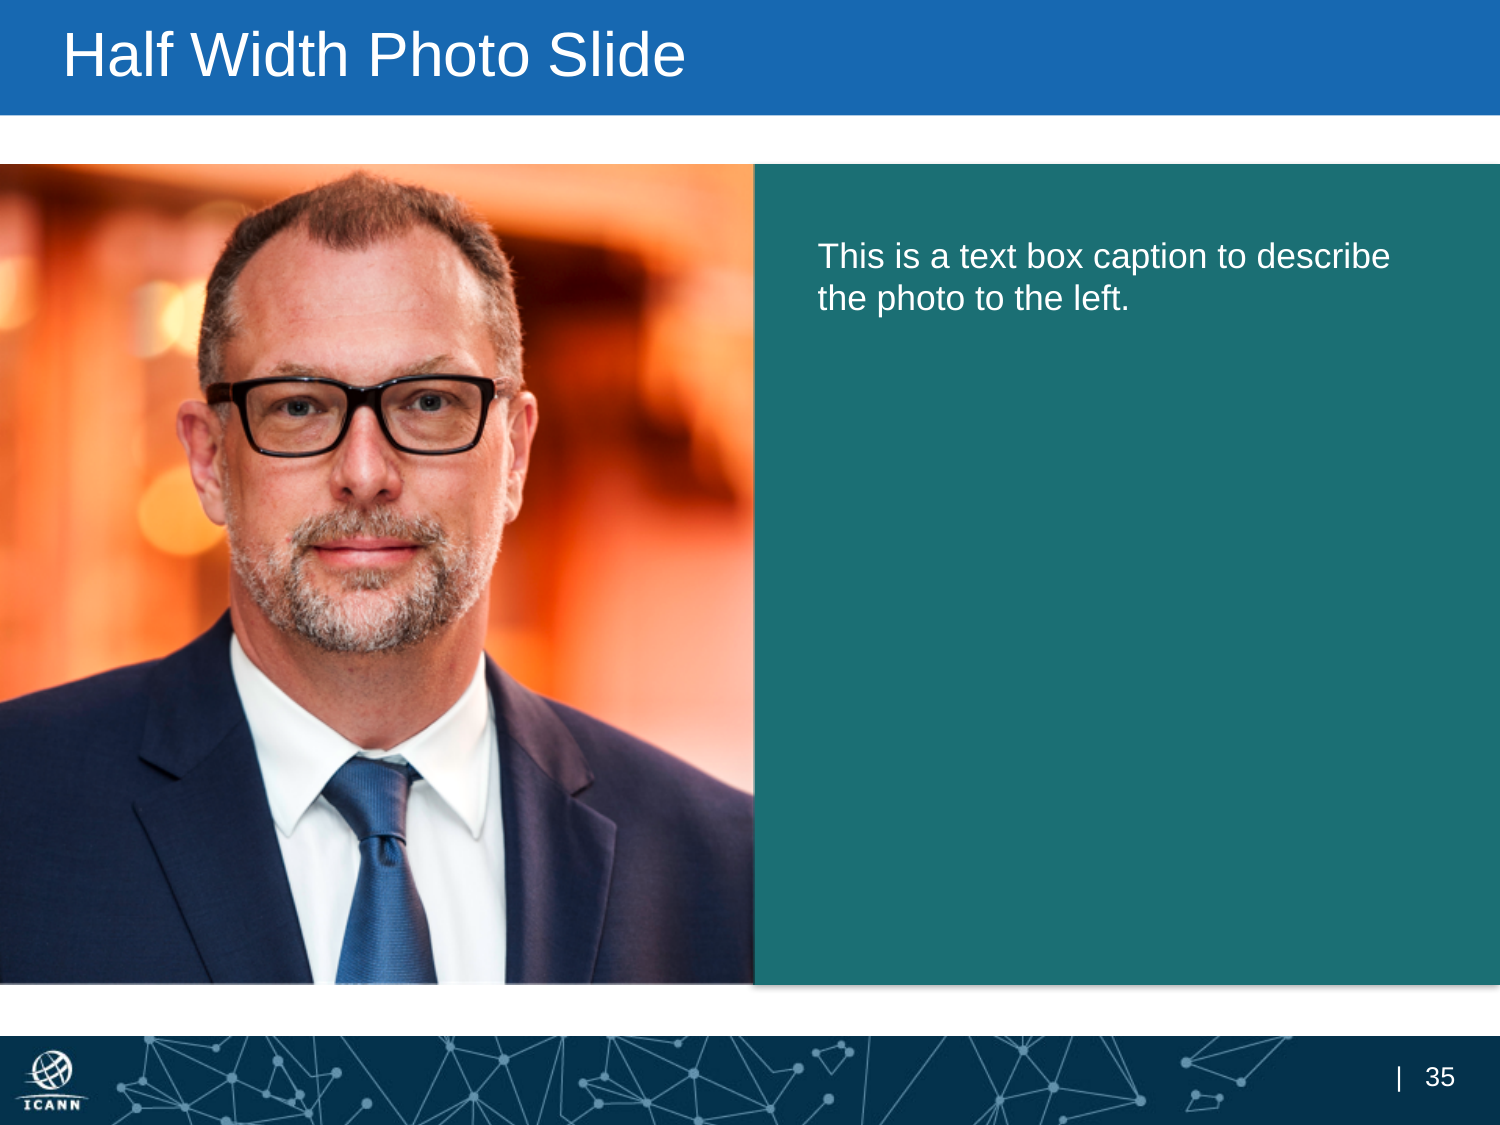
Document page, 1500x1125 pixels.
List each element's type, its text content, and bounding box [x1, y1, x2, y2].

text_box This is a text box caption to describe the photo to the left. [802, 225, 1451, 326]
title Half Width Photo Slide [0, 0, 1500, 116]
text_box [755, 163, 1500, 986]
picture [0, 163, 755, 986]
picture [0, 1036, 1500, 1125]
